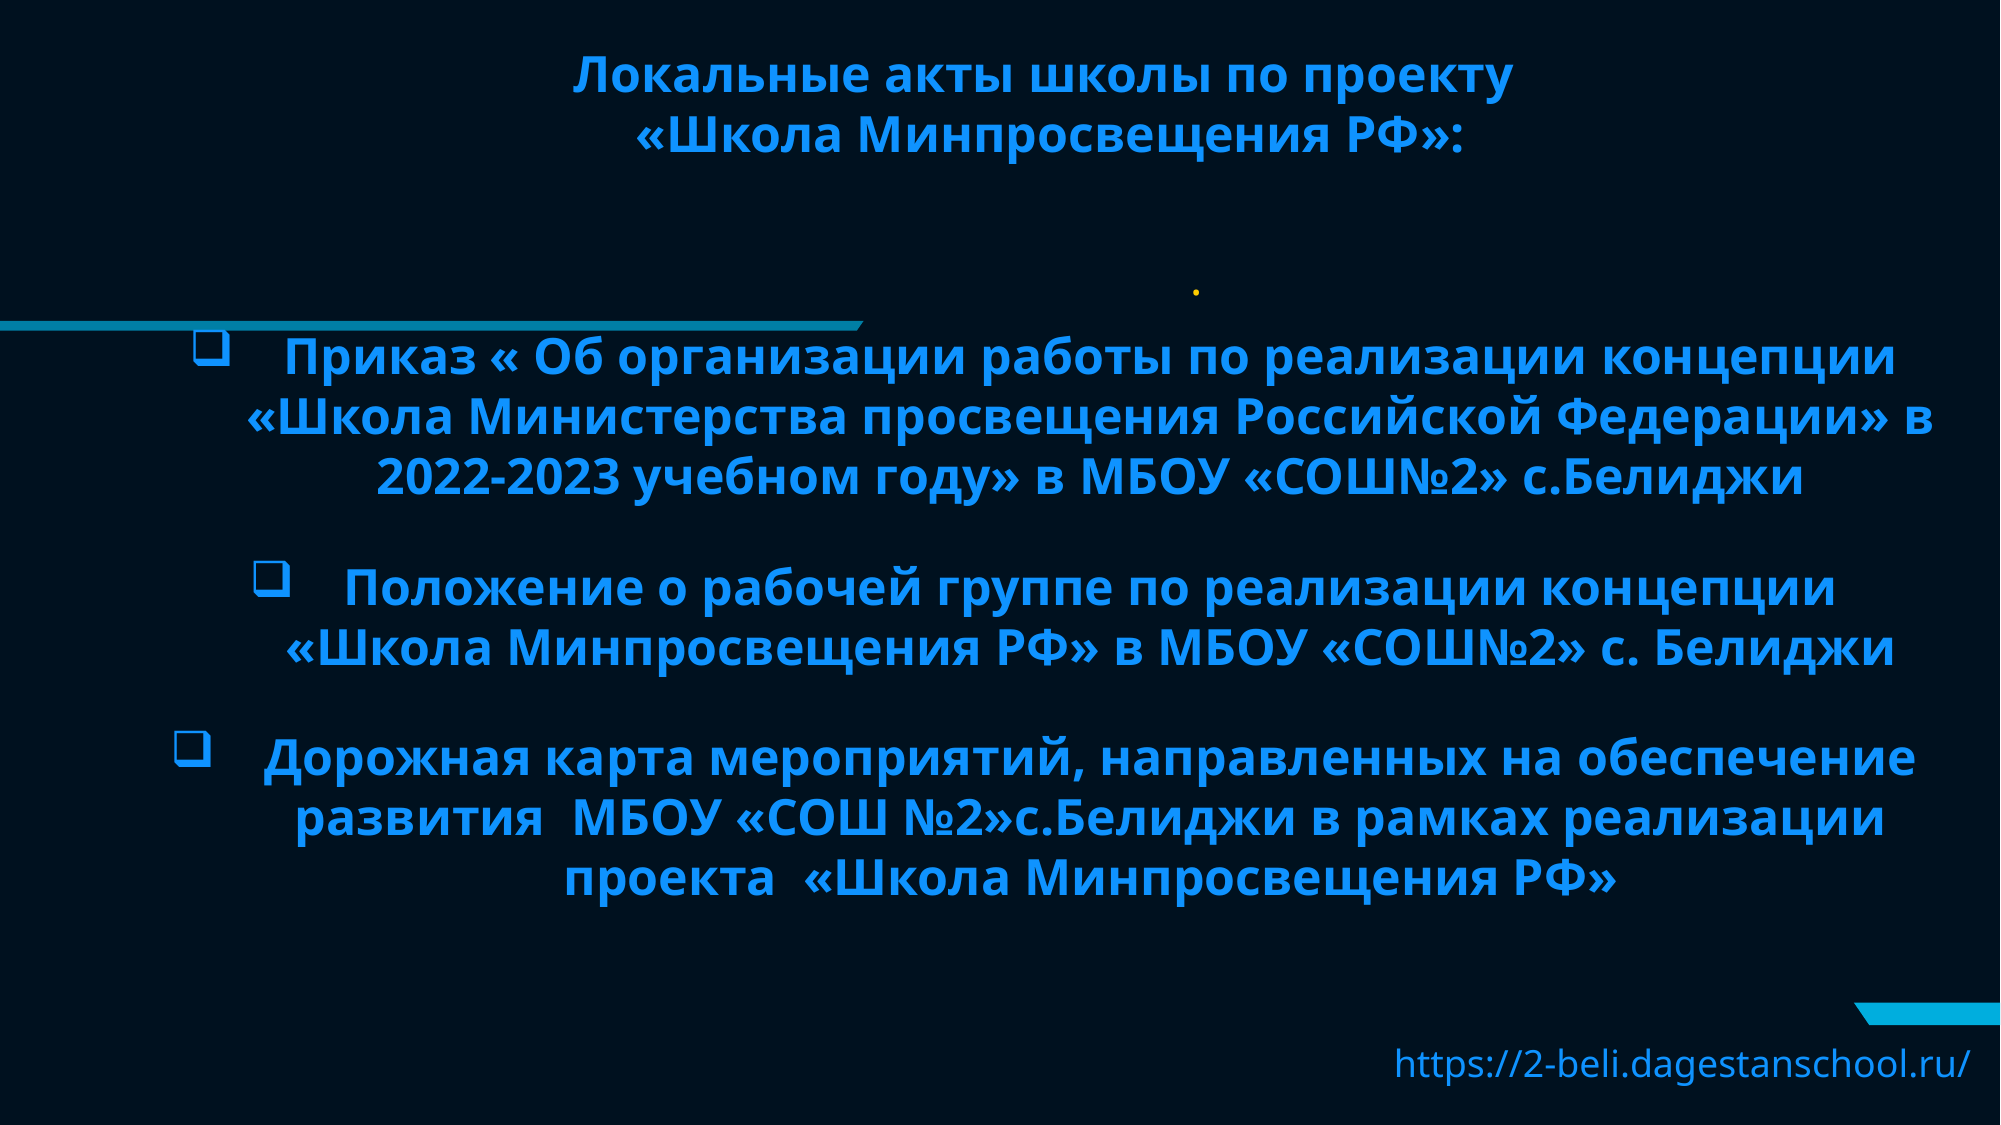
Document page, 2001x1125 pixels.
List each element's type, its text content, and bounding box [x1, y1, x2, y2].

list . [1175, 248, 1902, 372]
text_box Локальные акты школы по проекту «Школа Минпросвещения РФ»: Приказ « Об организации работы по реализации концепции «Школа Министерства просвещения Российской Федерации» в 2022-2023 учебном году» в МБОУ «СОШ№2» с.Белиджи Положение о рабочей группе по реализации концепции «Школа Минпросвещения РФ» в МБОУ «СОШ№2» с. Белиджи Дорожная карта мероприятий, направленных на обеспечение развития МБОУ «СОШ №2»с.Белиджи в рамках реализации проекта «Школа Минпросвещения РФ» [48, 35, 2000, 1009]
text_box https://2-beli.dagestanschool.ru/ [1378, 1033, 1987, 1093]
